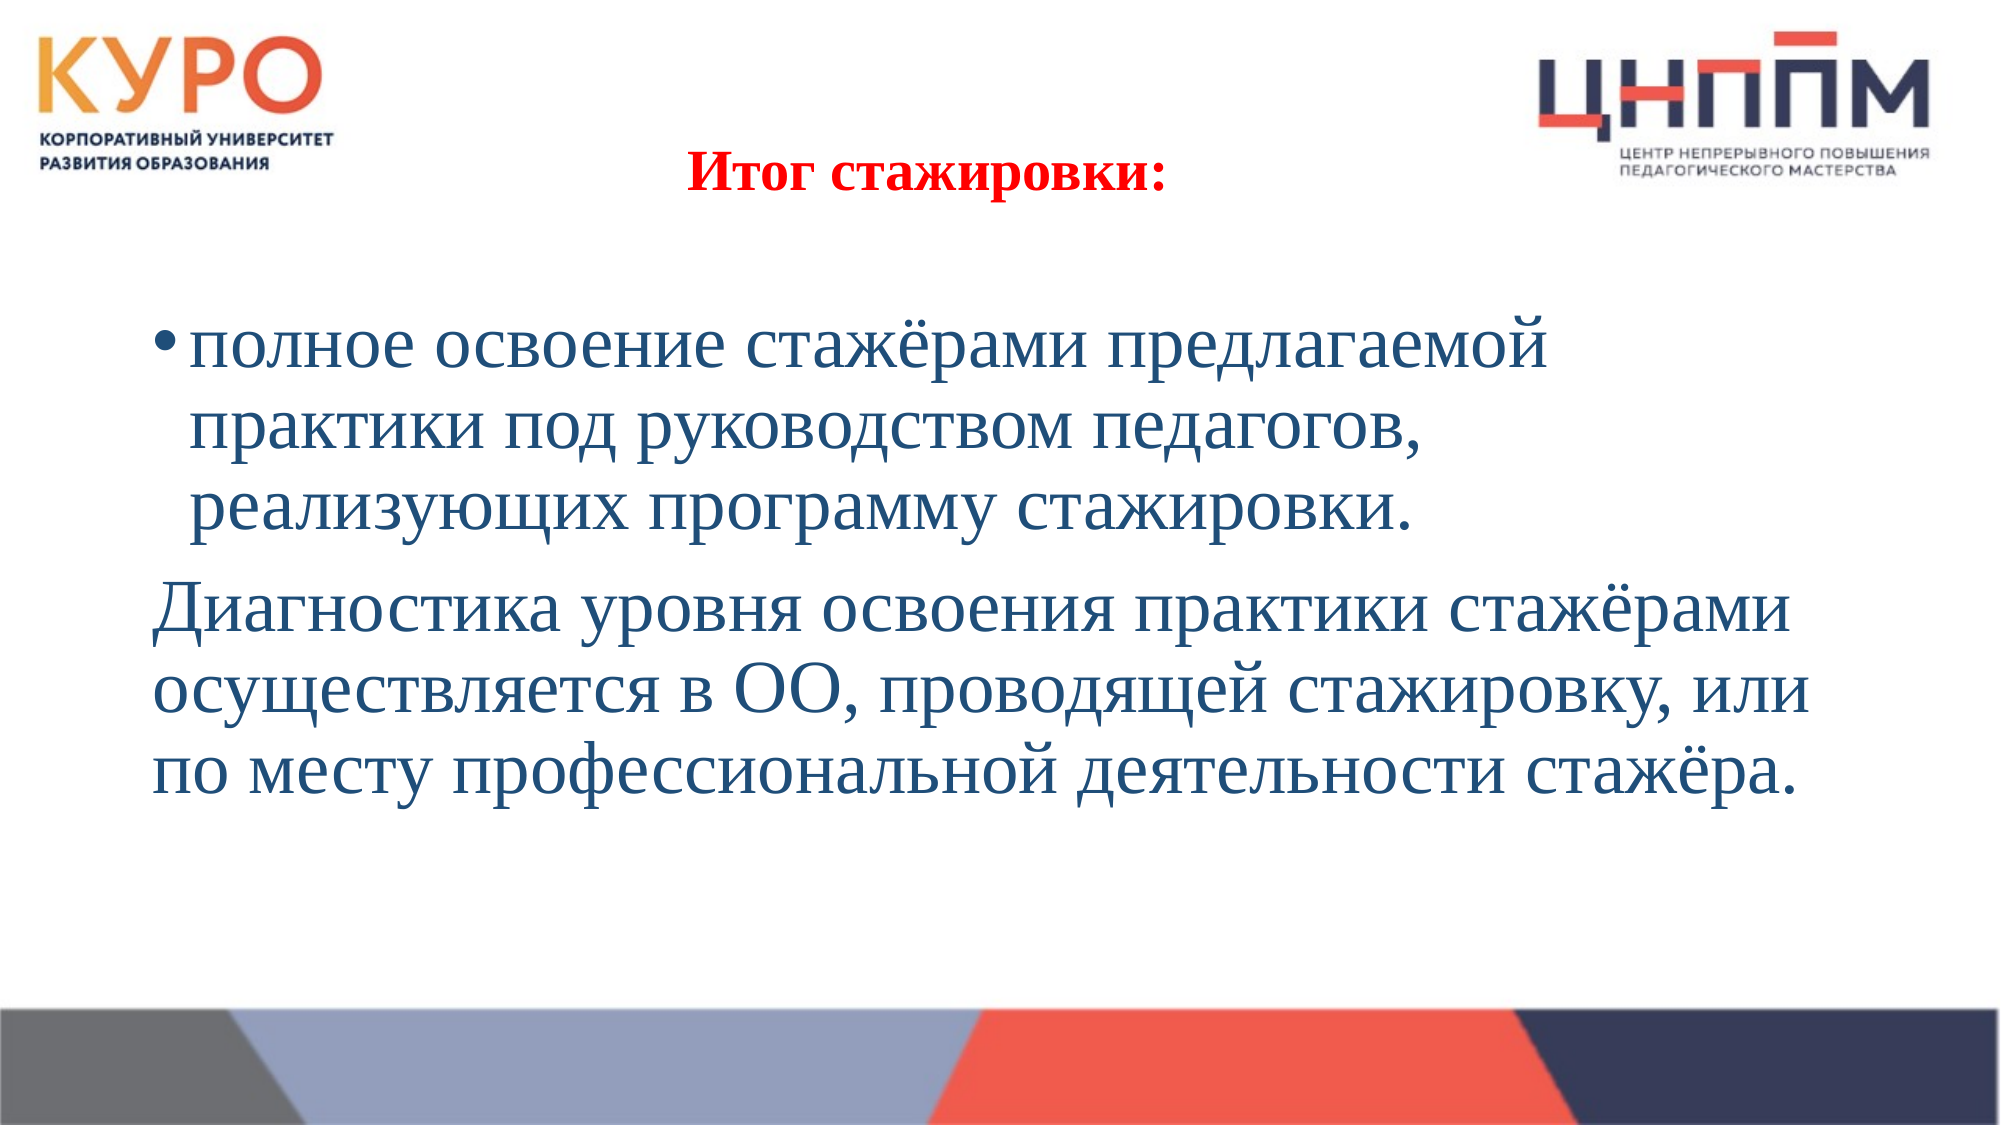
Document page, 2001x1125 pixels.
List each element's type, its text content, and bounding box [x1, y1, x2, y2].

picture [0, 0, 2001, 1125]
title Итог стажировки: [342, 168, 1514, 246]
list полное освоение стажёрами предлагаемой практики под руководством педагогов, реализующих программу стажировки. Диагностика уровня освоения практики стажёрами осуществляется в ОО, проводящей стажировку, или по месту профессиональной деятельности стажёра. [137, 295, 1863, 982]
